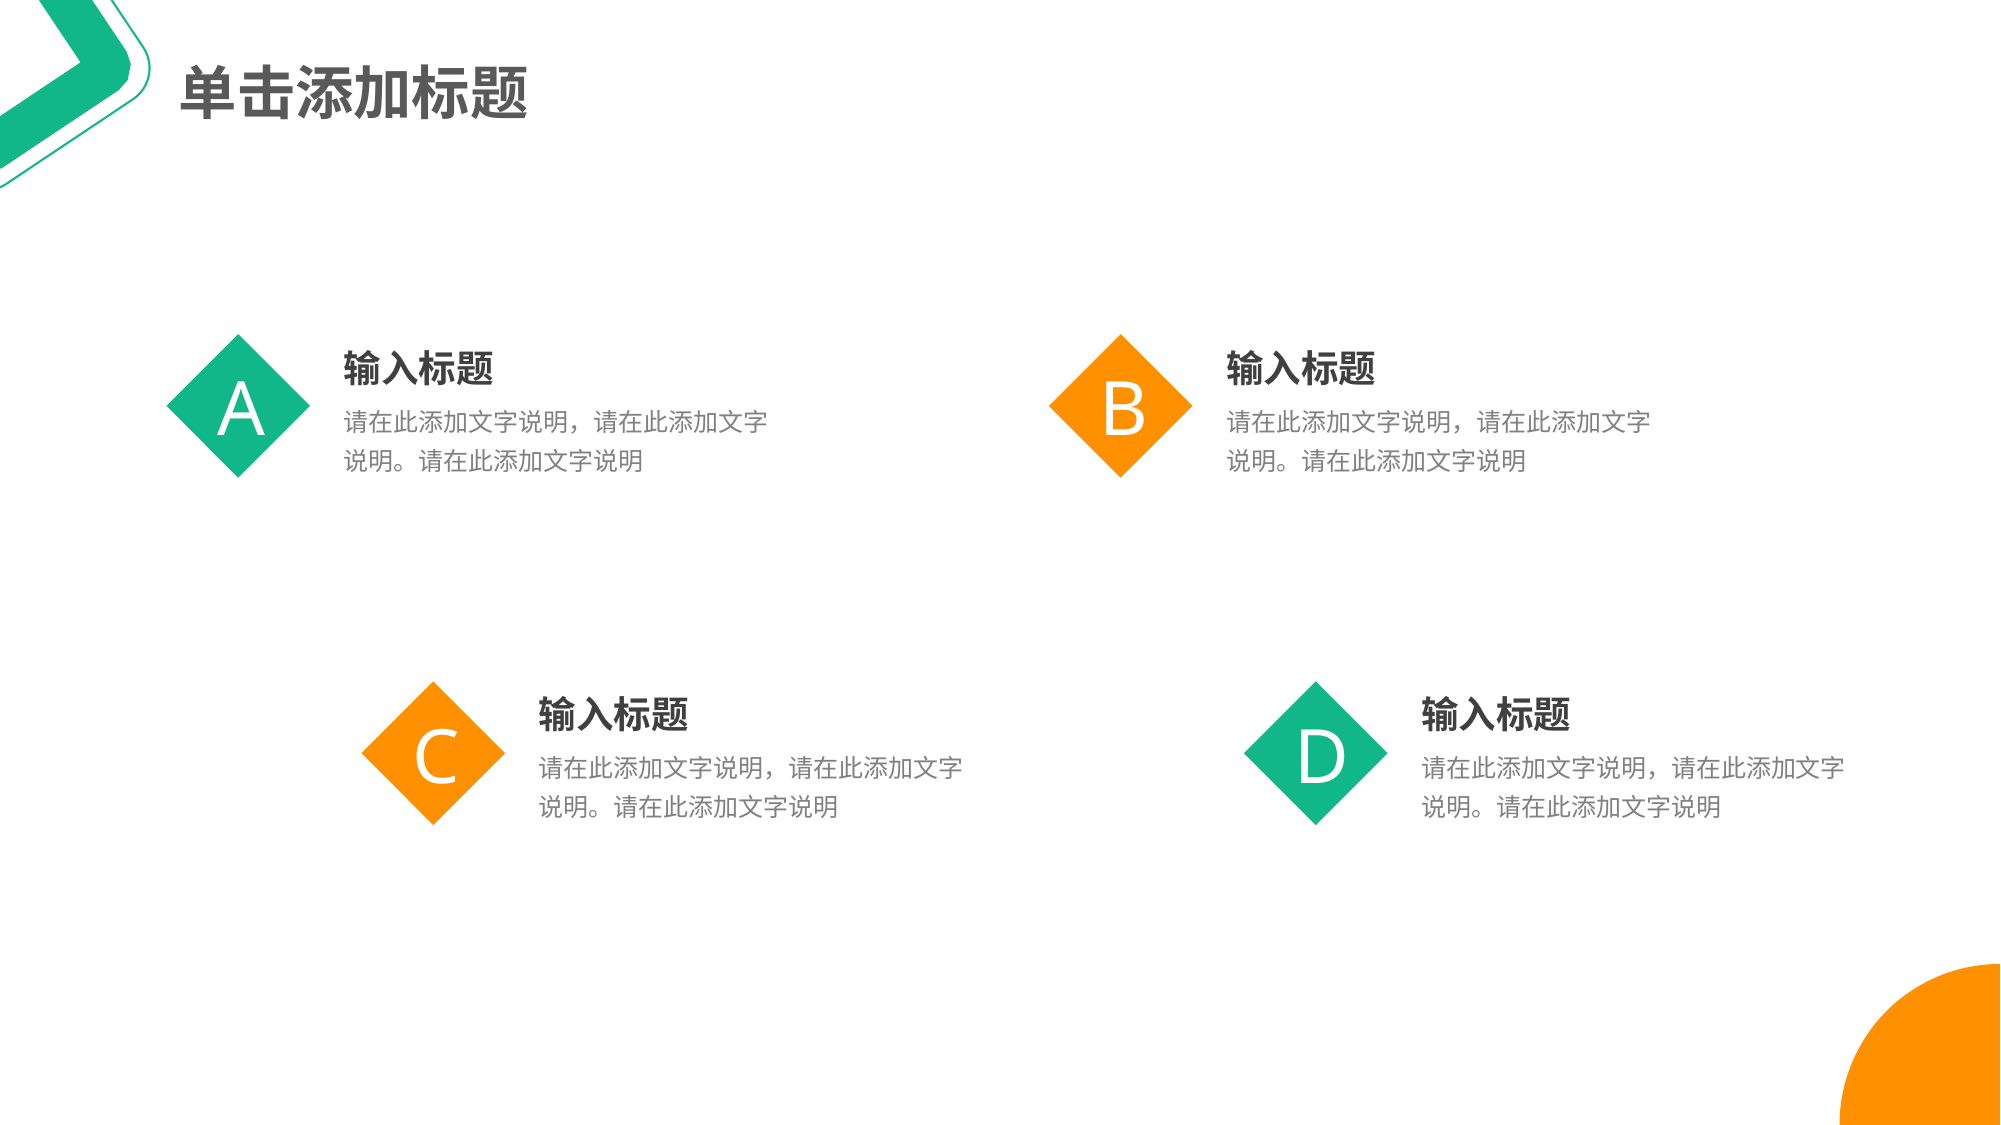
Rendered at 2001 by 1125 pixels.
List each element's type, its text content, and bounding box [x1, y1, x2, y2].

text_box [1048, 306, 1689, 507]
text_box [361, 652, 1001, 853]
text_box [0, 0, 121, 161]
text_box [166, 306, 806, 507]
text_box 单击添加标题 [164, 48, 558, 134]
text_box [1243, 652, 1883, 853]
text_box [1839, 963, 2000, 1125]
